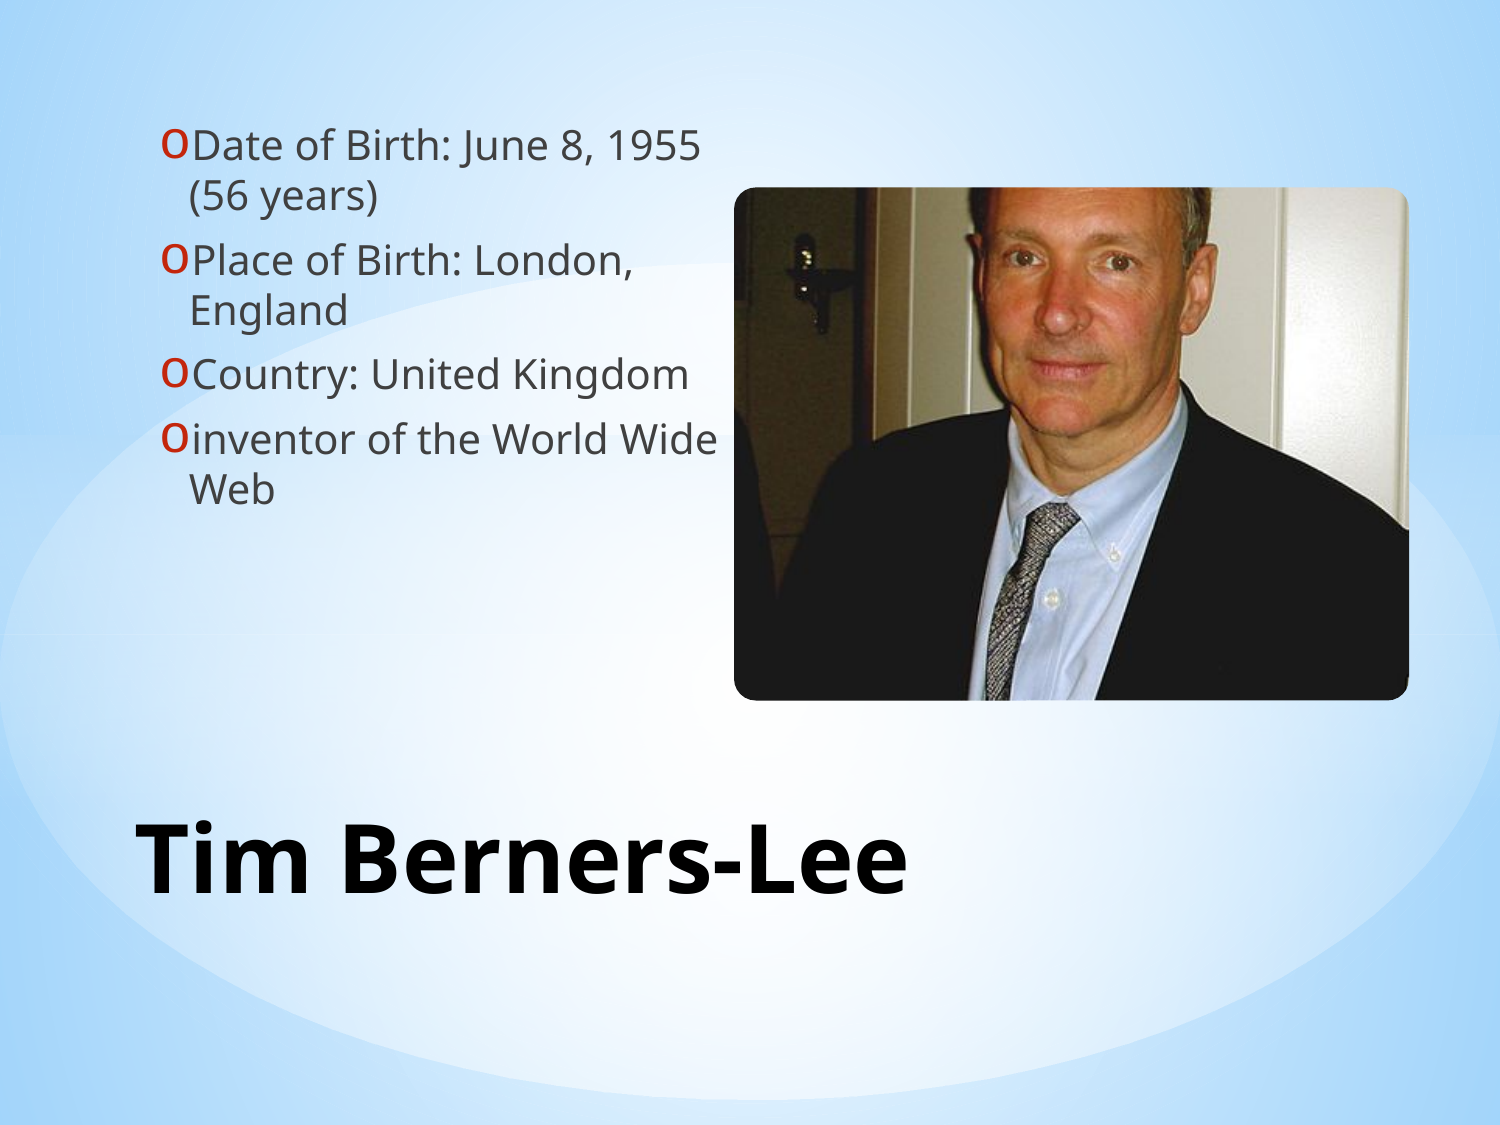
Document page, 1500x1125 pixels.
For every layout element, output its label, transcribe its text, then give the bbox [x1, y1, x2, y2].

list Date of Birth: June 8, 1955 (56 years) Place of Birth: London, England Country: United Kingdom inventor of the World Wide Web [144, 165, 750, 521]
picture [733, 187, 1410, 701]
title Tim Berners-Lee [119, 732, 1167, 920]
